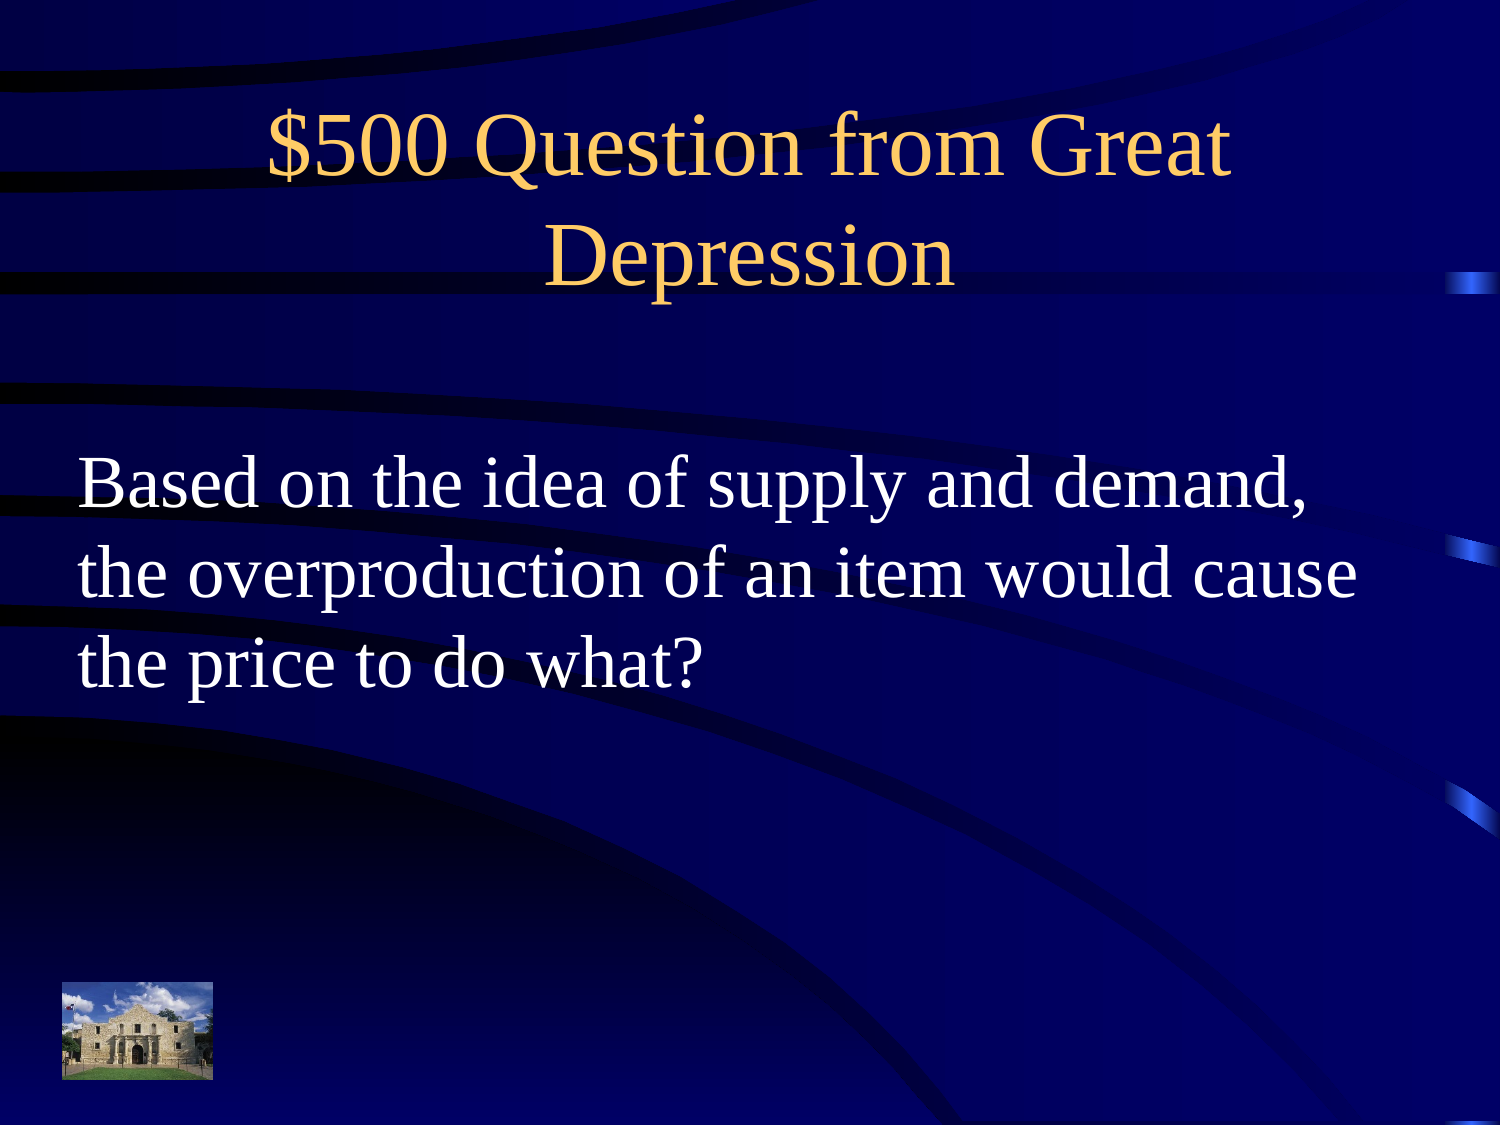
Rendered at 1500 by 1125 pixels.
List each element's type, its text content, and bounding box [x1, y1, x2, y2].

picture [62, 982, 213, 1081]
text_box Based on the idea of supply and demand, the overproduction of an item would cause the price to do what? [62, 424, 1425, 710]
title $500 Question from Great Depression [112, 99, 1388, 288]
